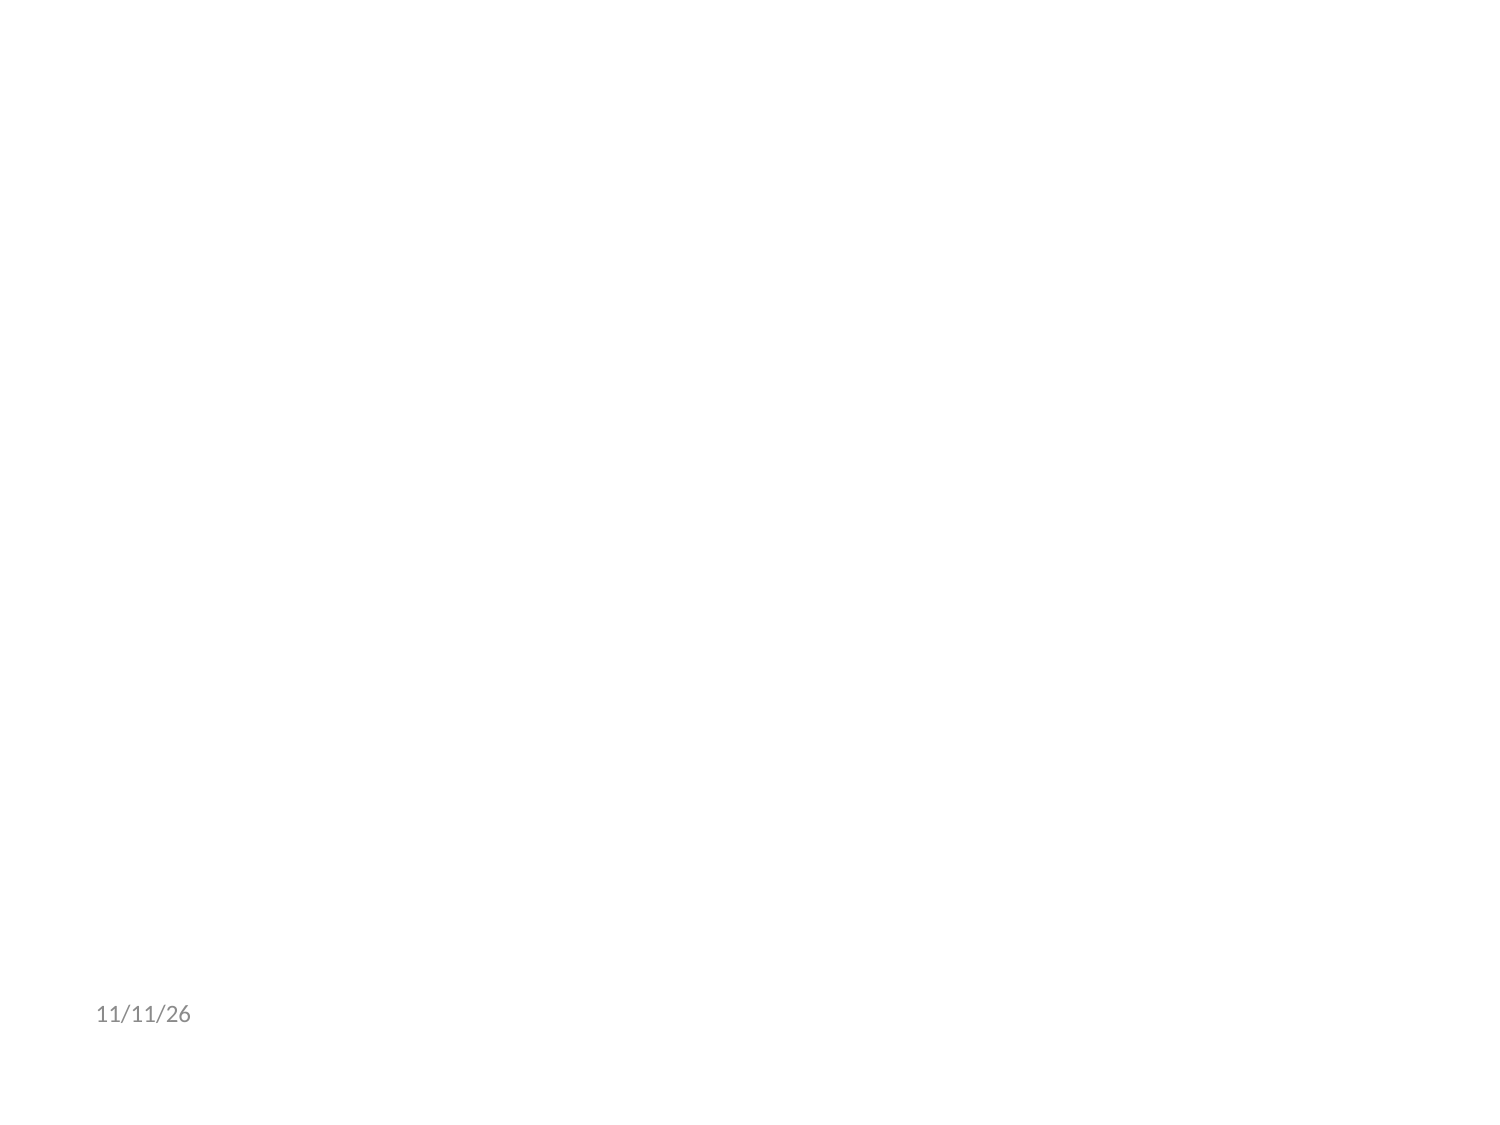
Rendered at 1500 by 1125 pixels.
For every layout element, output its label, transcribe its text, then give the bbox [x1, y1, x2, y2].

text_box 6/29/2021 [80, 982, 431, 1043]
